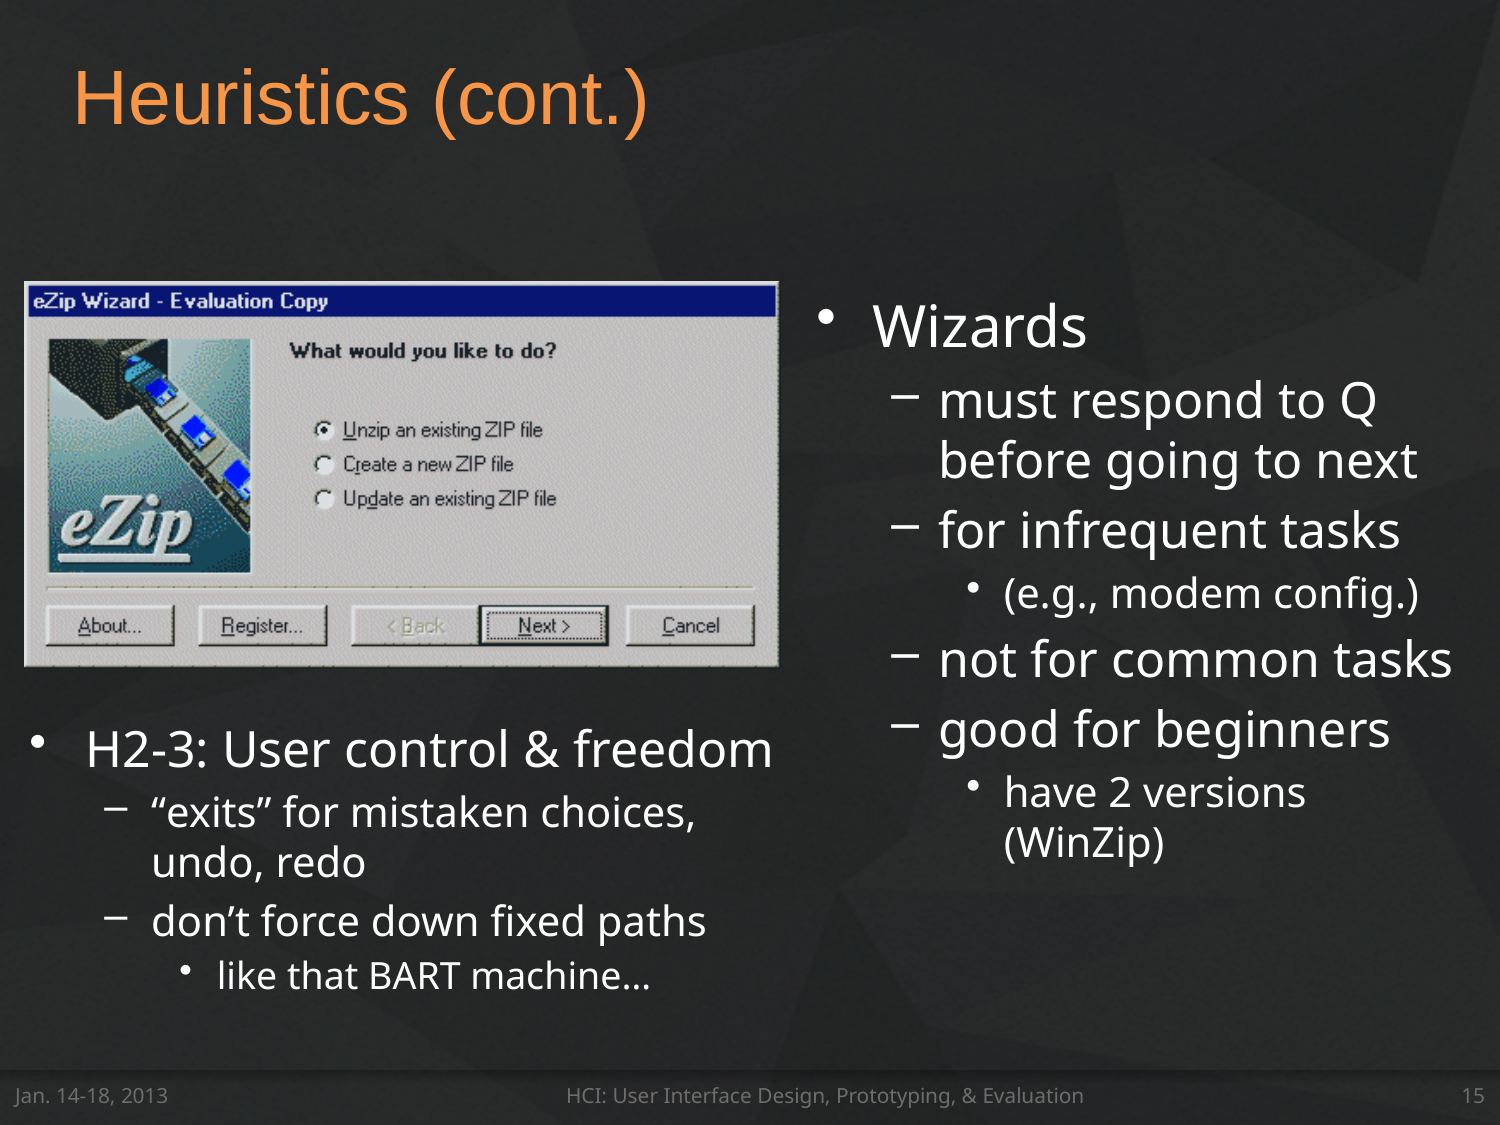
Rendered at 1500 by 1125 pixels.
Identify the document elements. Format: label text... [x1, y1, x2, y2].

title Heuristics (cont.) [57, 0, 1480, 188]
list H2-3: User control & freedom “exits” for mistaken choices, undo, redo don’t force down fixed paths like that BART machine… [14, 710, 825, 1032]
picture [0, 0, 1500, 1074]
slide_number 15 [1337, 1074, 1500, 1125]
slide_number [0, 1074, 312, 1125]
list Wizards must respond to Q before going to next for infrequent tasks (e.g., modem config.) not for common tasks good for beginners have 2 versions (WinZip) [801, 281, 1488, 994]
footer HCI: User Interface Design, Prototyping, & Evaluation [312, 1074, 1337, 1125]
